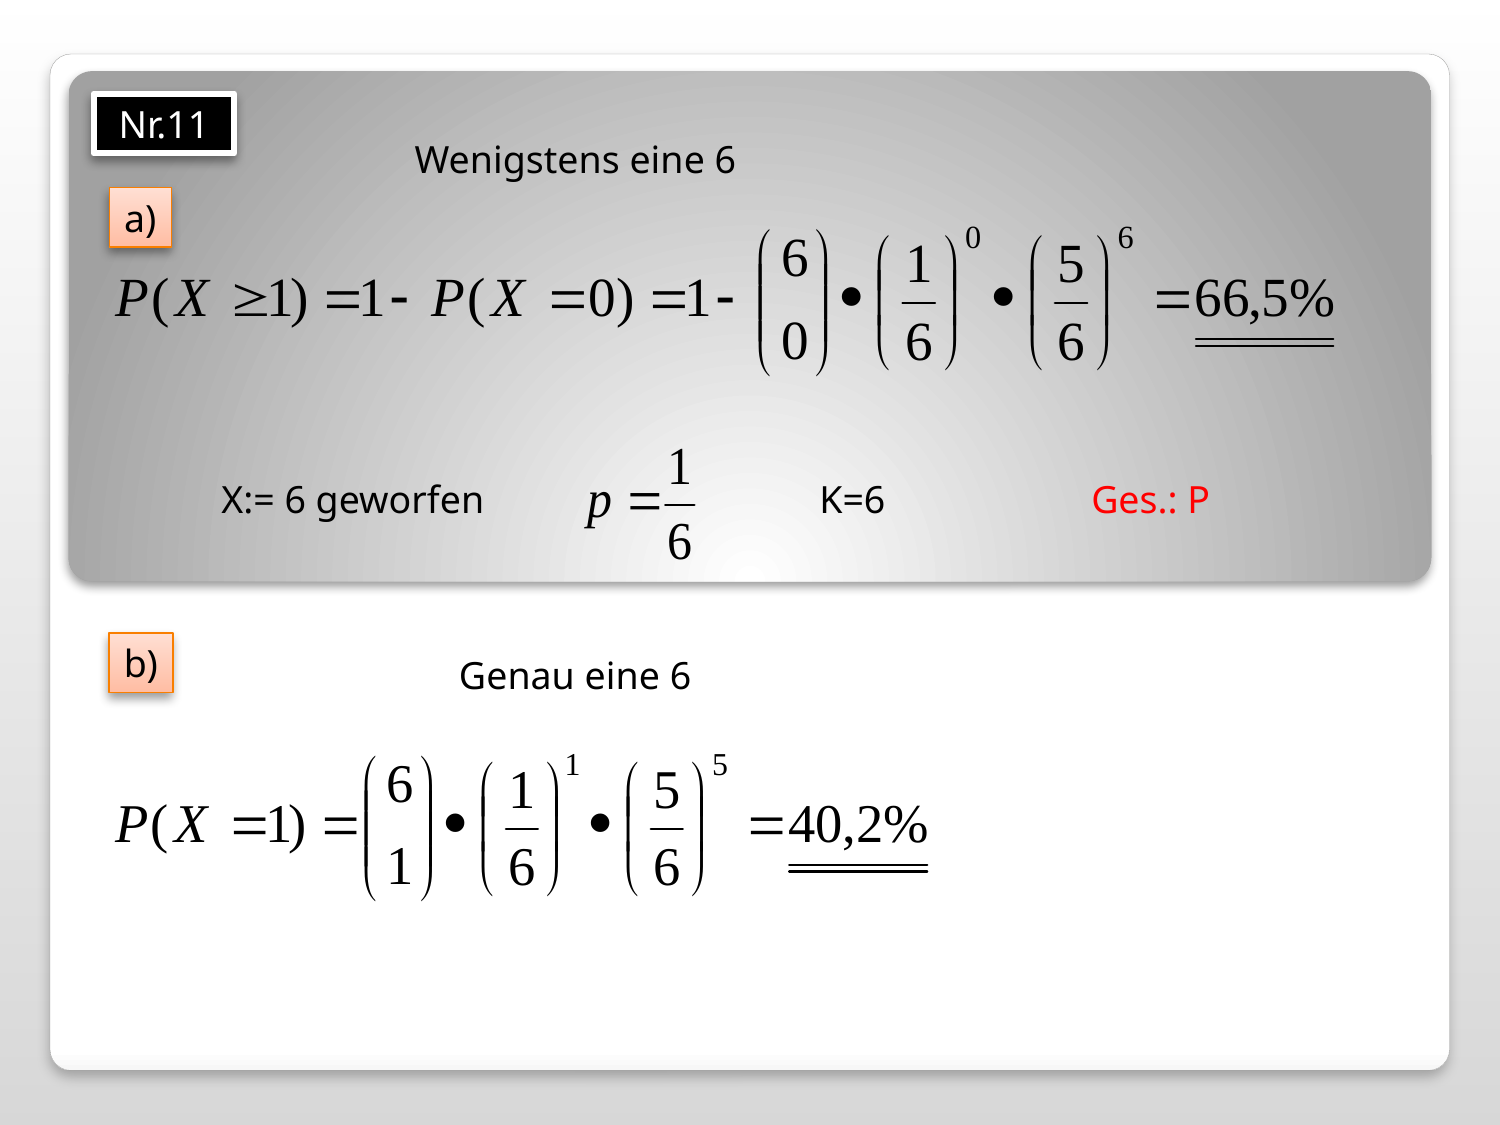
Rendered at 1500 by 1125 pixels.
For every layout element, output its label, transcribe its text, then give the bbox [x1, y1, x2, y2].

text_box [105, 210, 1345, 387]
text_box K=6 [804, 468, 901, 529]
text_box a) [109, 187, 172, 209]
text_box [105, 737, 938, 912]
text_box Nr.11 [91, 91, 237, 156]
text_box Genau eine 6 [444, 644, 707, 705]
text_box X:= 6 geworfen [206, 468, 500, 529]
text_box b) [108, 632, 174, 693]
text_box Wenigstens eine 6 [399, 128, 752, 189]
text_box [573, 433, 704, 572]
text_box Ges.: P [1076, 468, 1226, 529]
